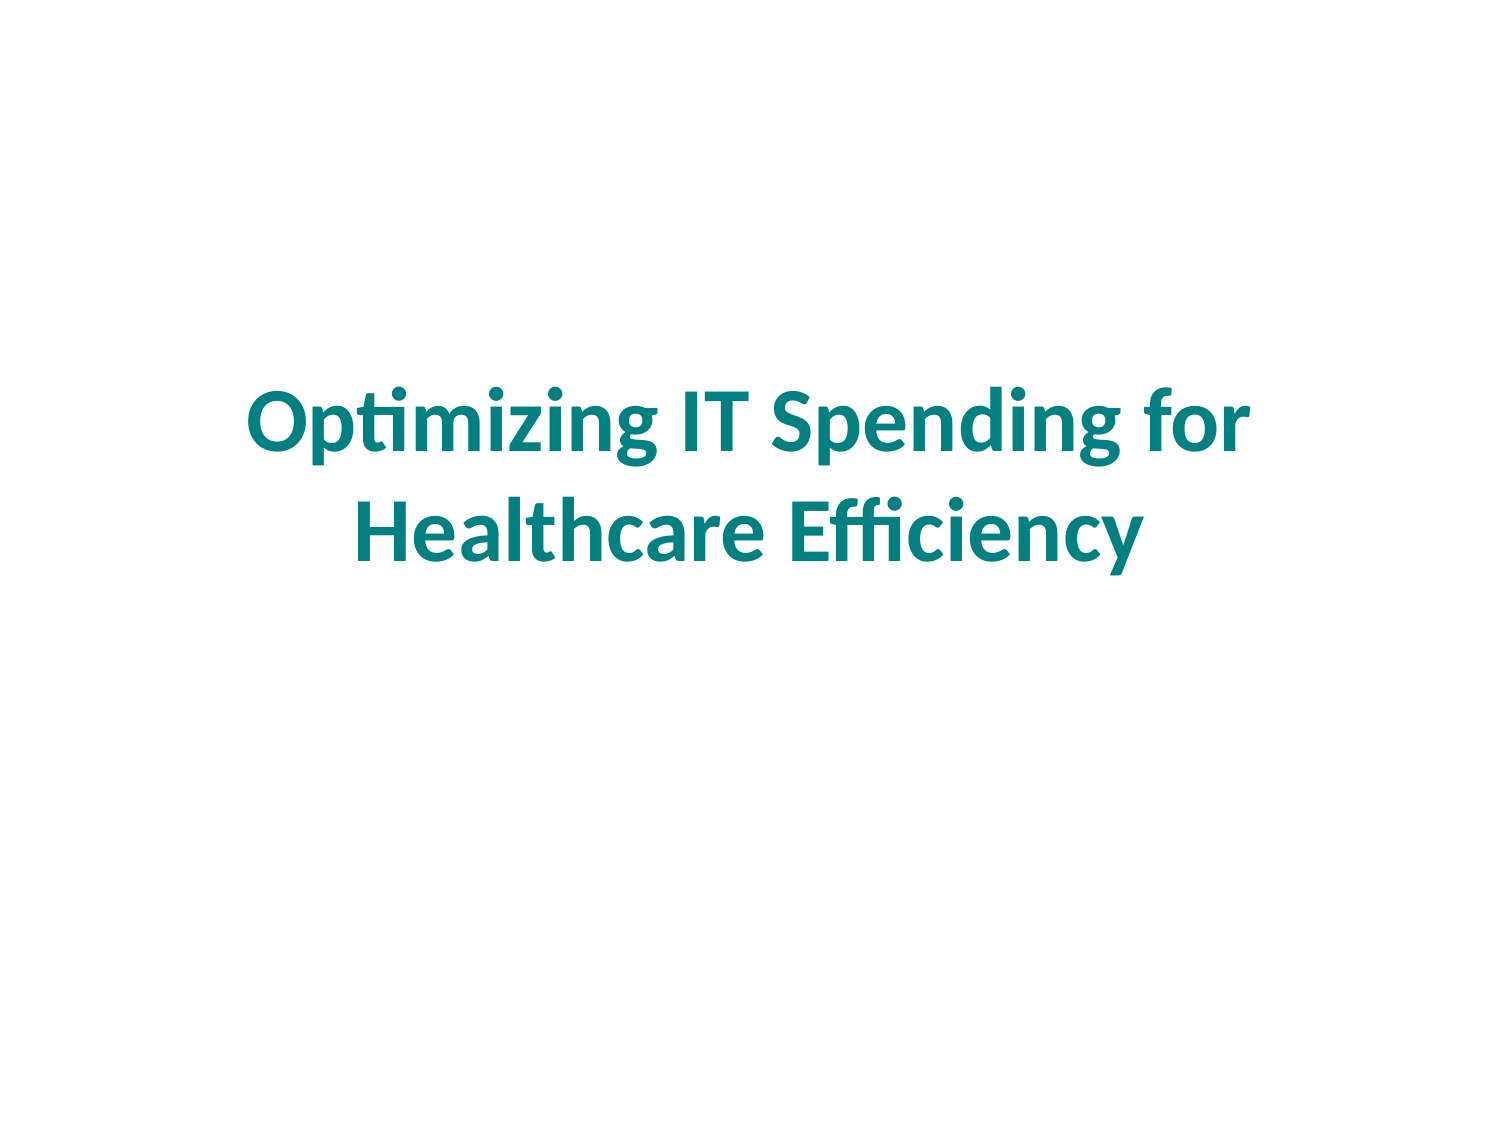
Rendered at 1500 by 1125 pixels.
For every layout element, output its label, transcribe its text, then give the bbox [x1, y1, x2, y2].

title Optimizing IT Spending for Healthcare Efficiency [112, 349, 1388, 591]
